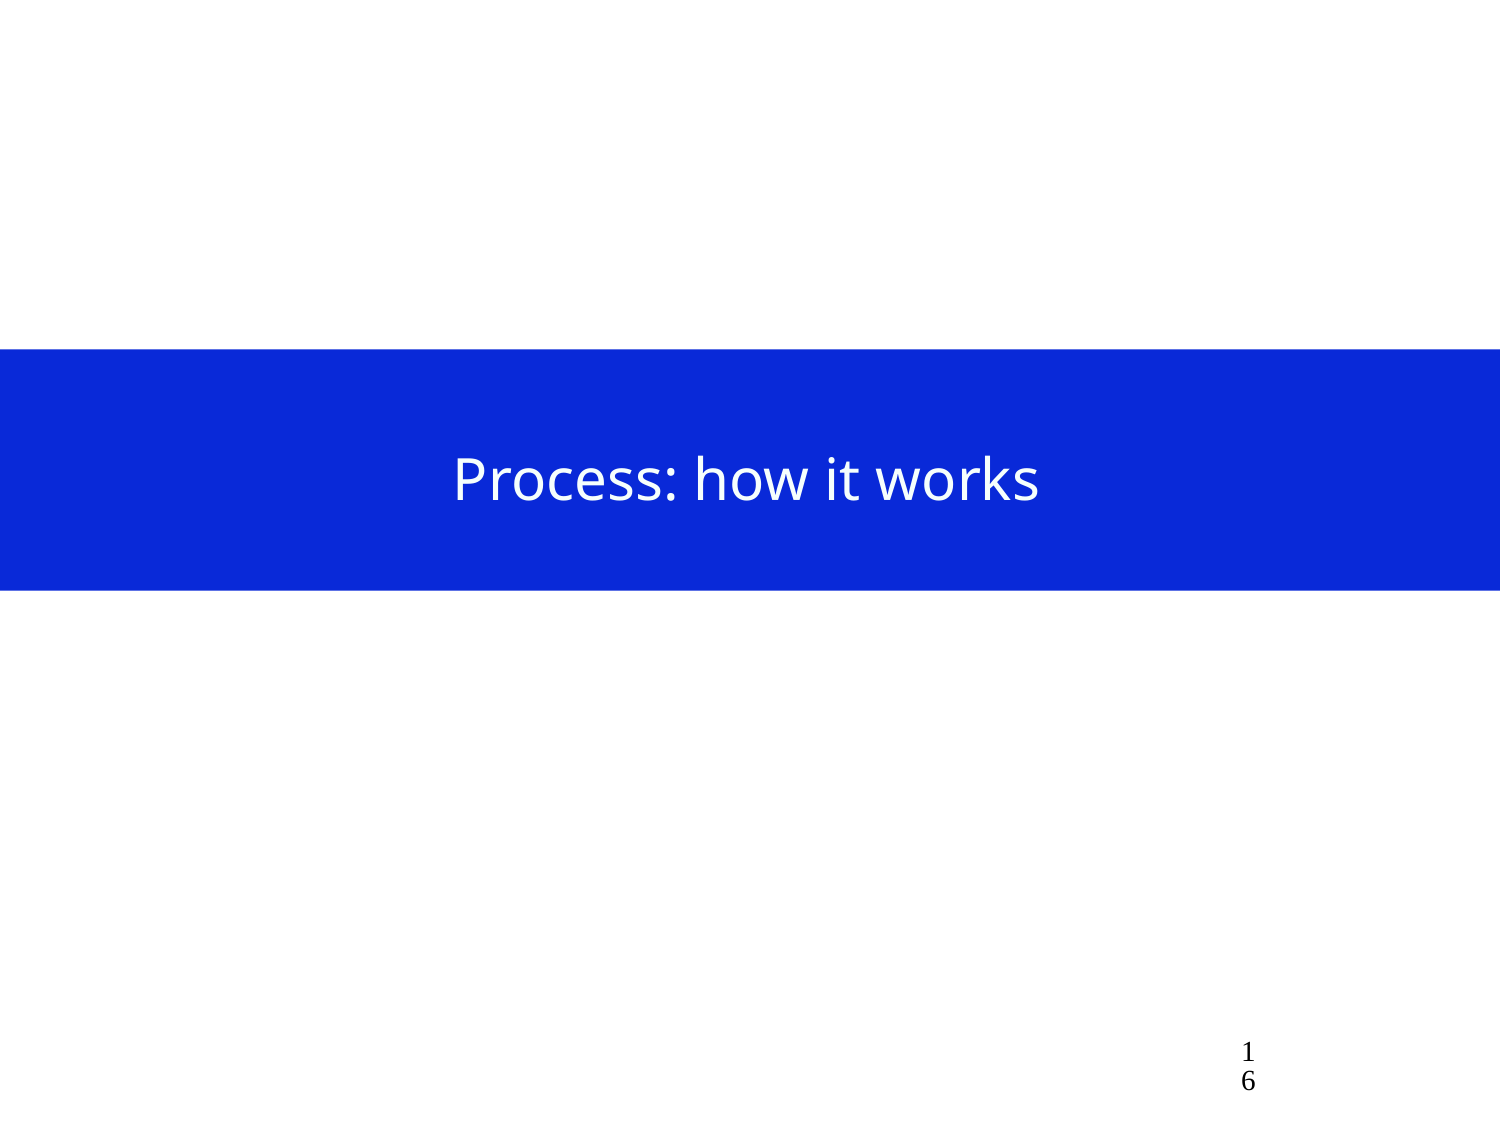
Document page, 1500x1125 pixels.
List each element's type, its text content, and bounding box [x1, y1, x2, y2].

title Process: how it works [0, 349, 1500, 591]
slide_number 16 [1225, 1023, 1275, 1073]
